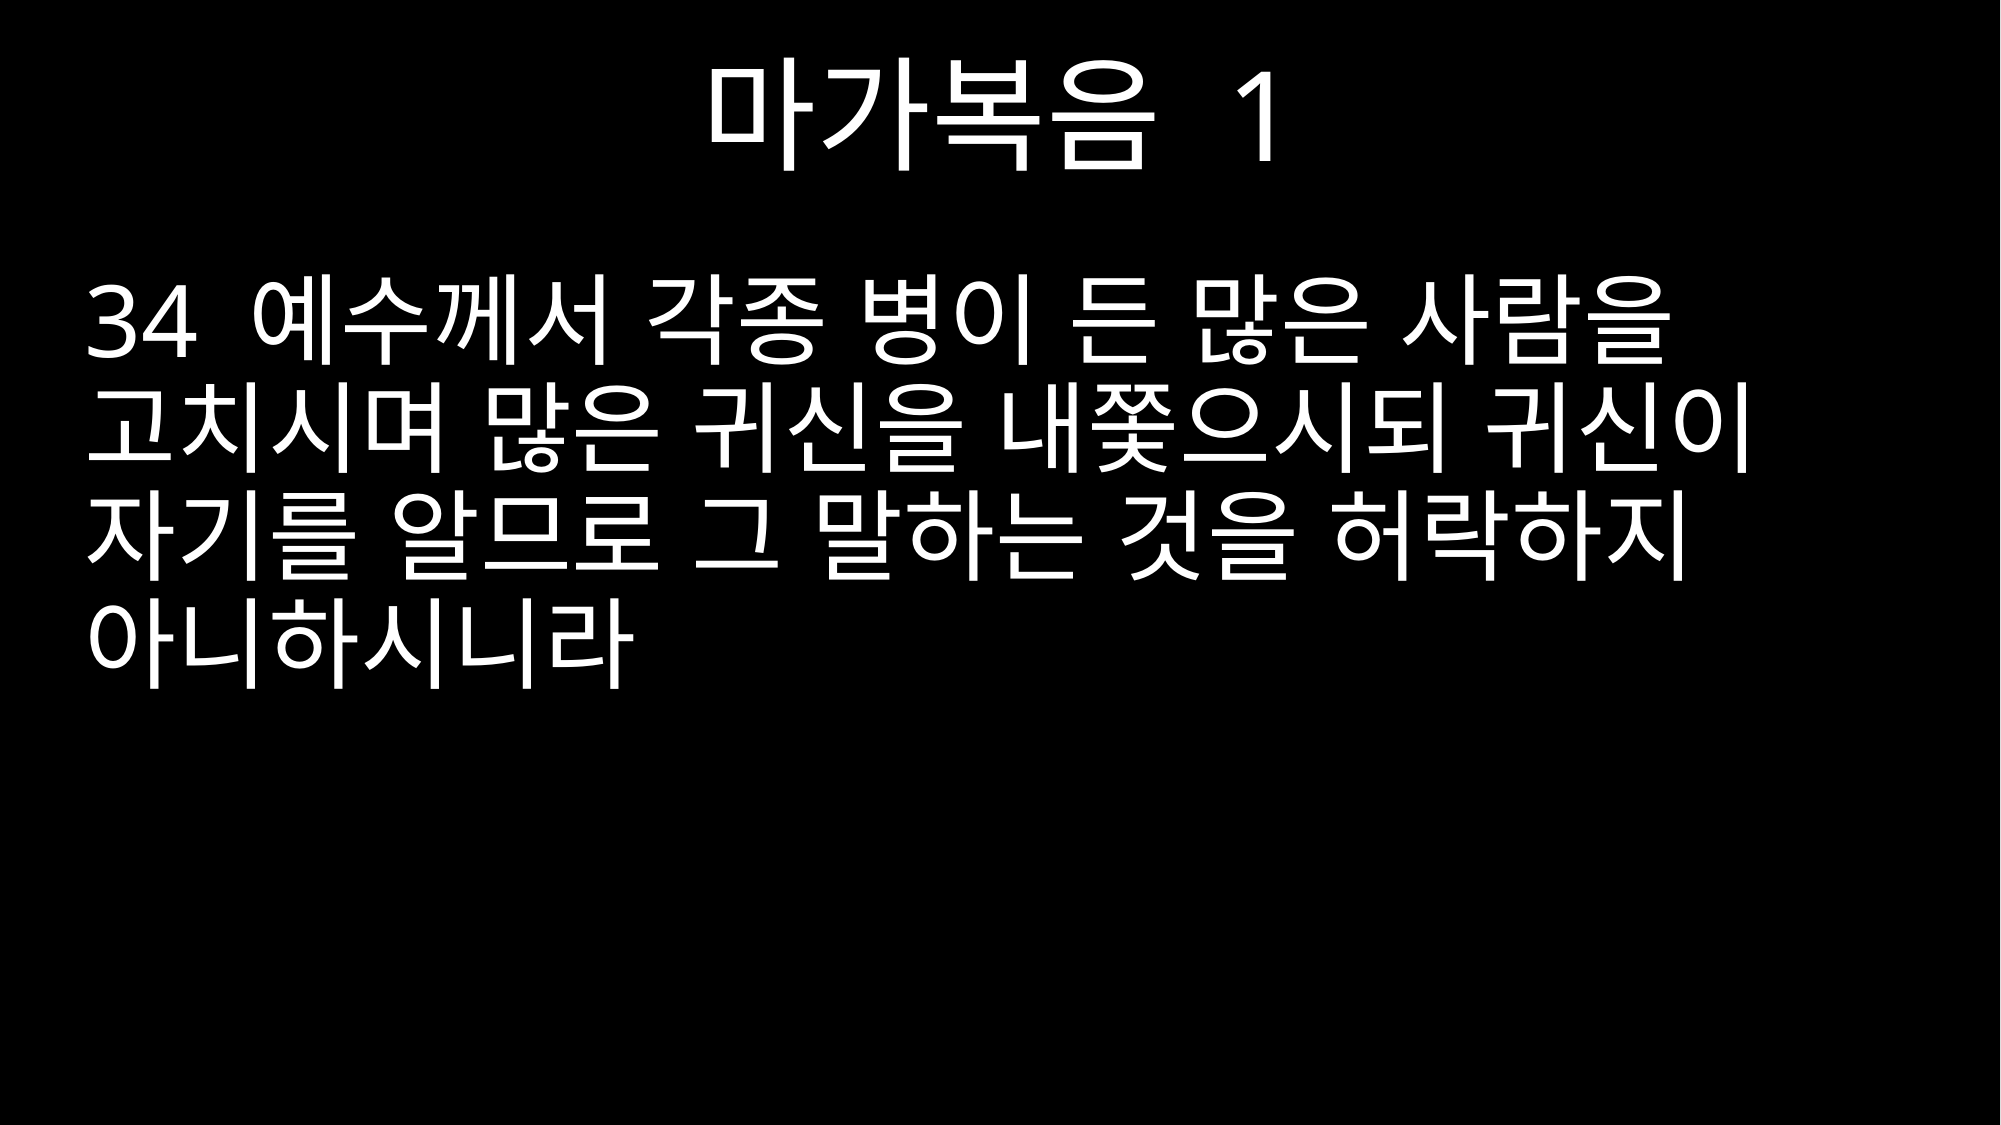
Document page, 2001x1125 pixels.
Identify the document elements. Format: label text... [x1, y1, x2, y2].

footer 마가복음 1 [0, 32, 2000, 192]
picture [0, 0, 2001, 1125]
list 34 예수께서 각종 병이 든 많은 사람을 고치시며 많은 귀신을 내쫓으시되 귀신이 자기를 알므로 그 말하는 것을 허락하지 아니하시니라 [69, 263, 1953, 423]
